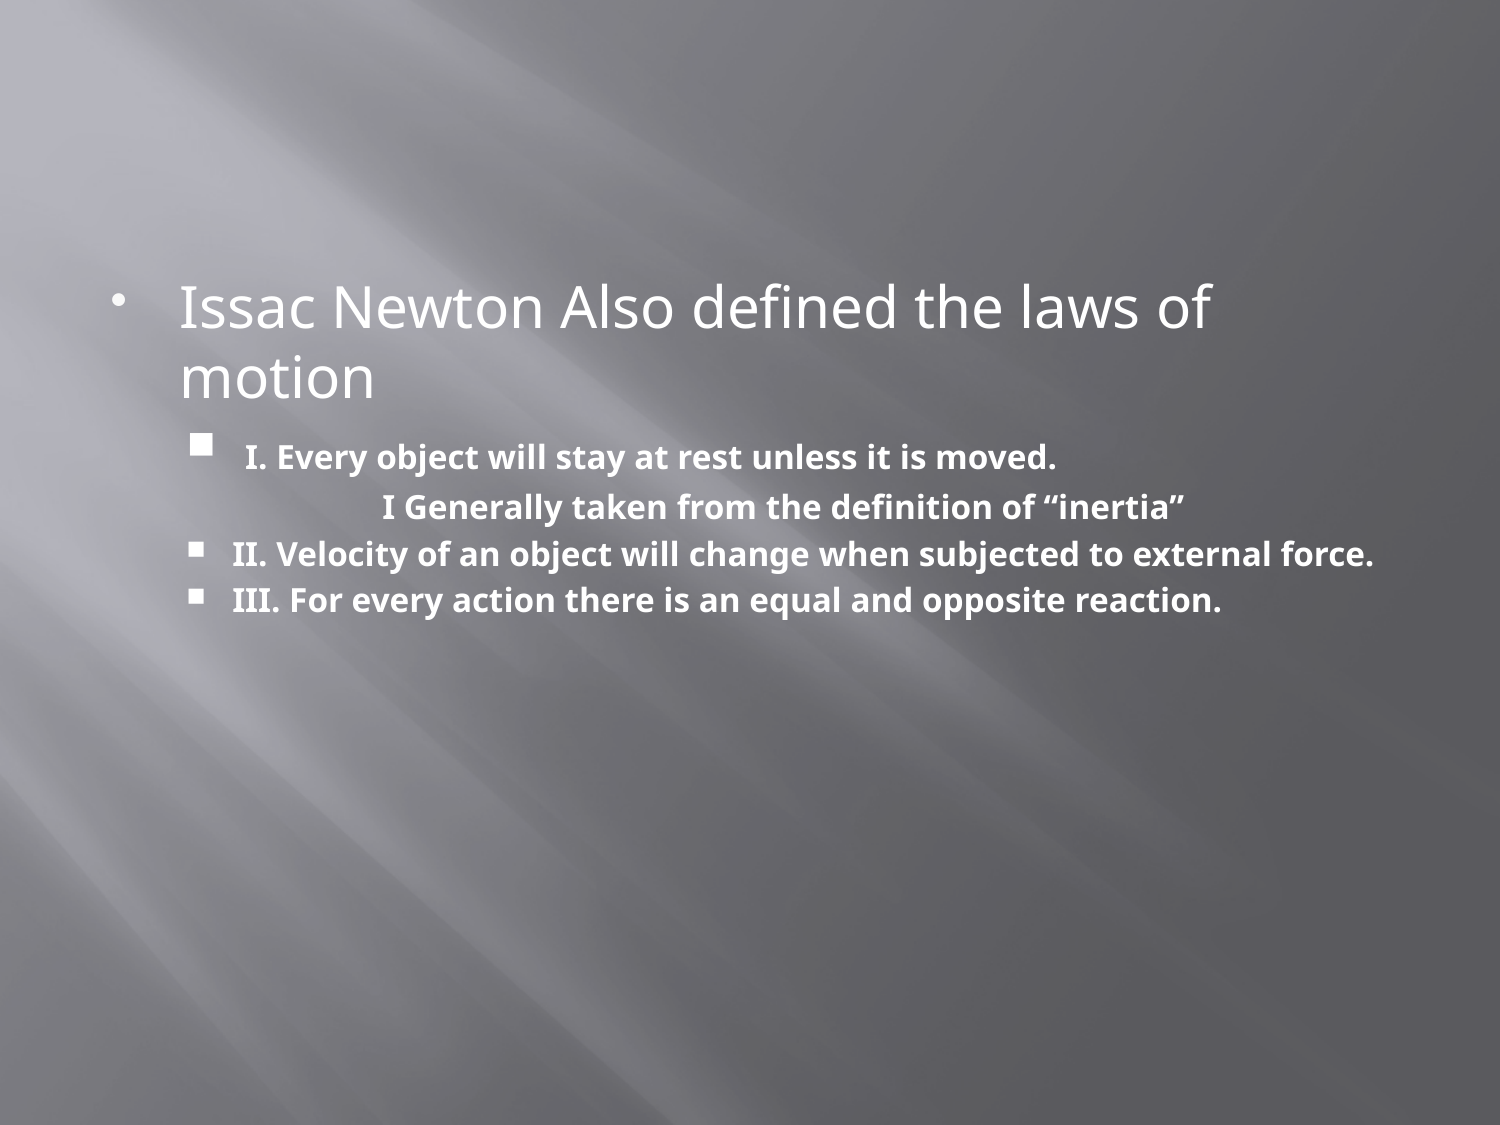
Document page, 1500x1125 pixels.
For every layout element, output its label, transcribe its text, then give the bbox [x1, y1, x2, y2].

list Issac Newton Also defined the laws of motion I. Every object will stay at rest unless it is moved. I Generally taken from the definition of “inertia” II. Velocity of an object will change when subjected to external force. III. For every action there is an equal and opposite reaction. [75, 262, 1425, 1035]
